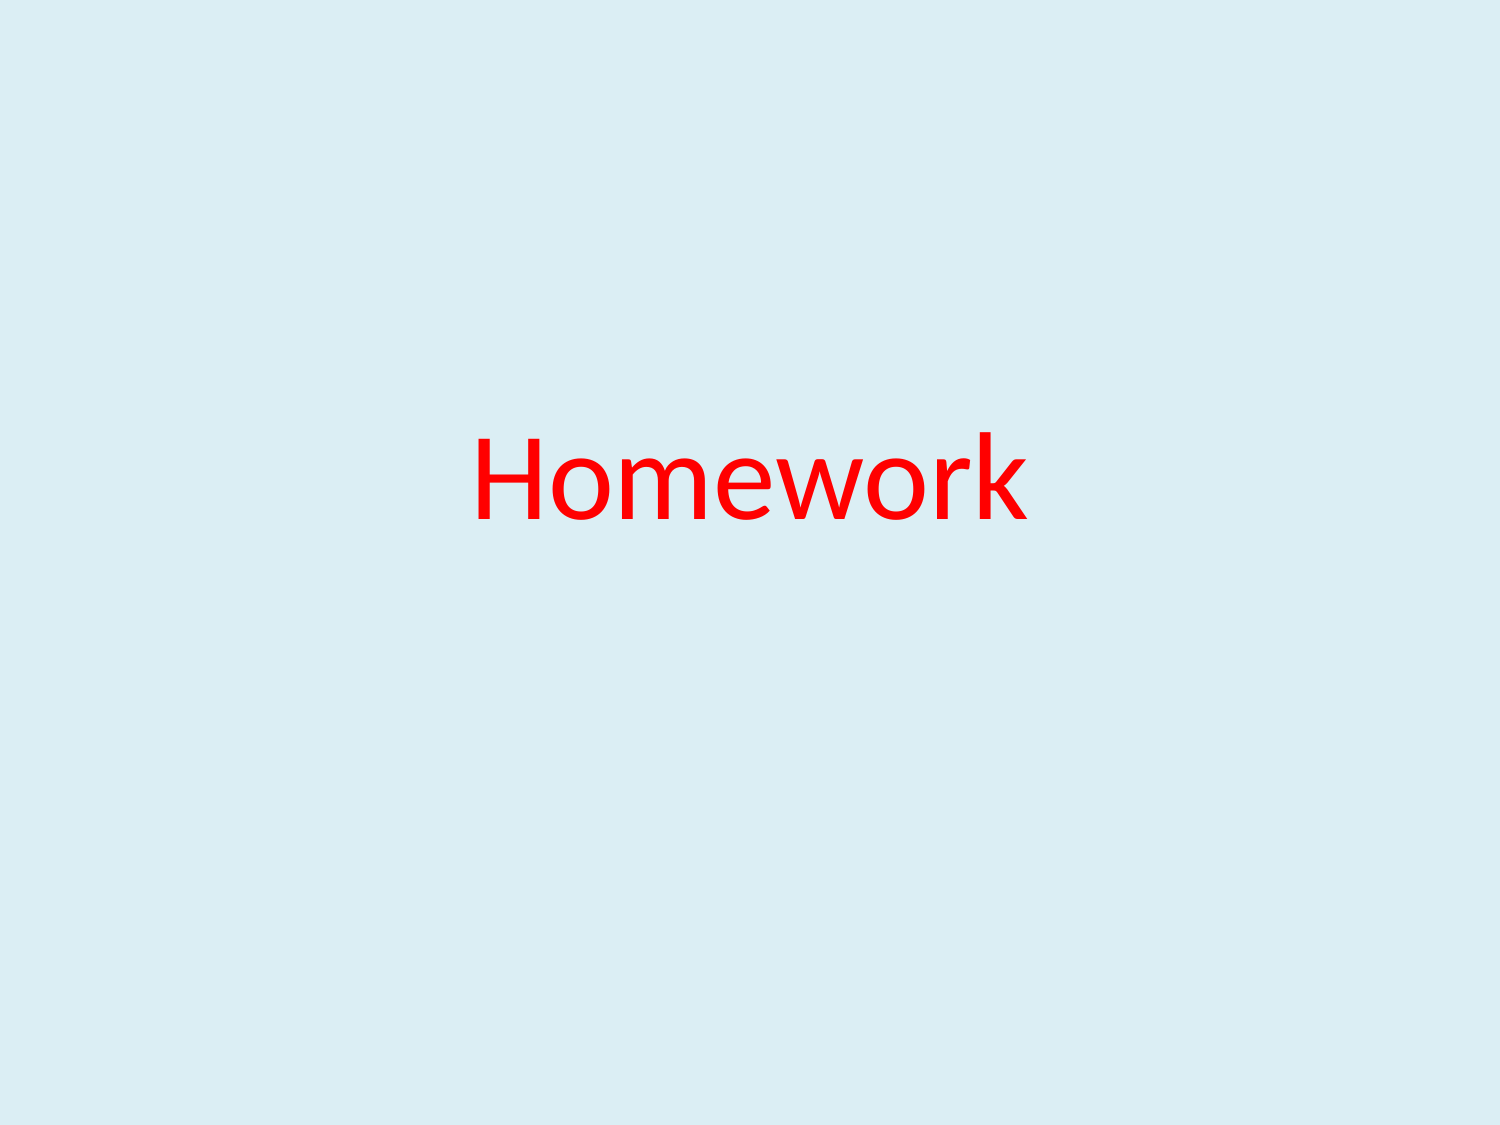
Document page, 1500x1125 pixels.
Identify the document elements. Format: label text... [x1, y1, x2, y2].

title Homework [112, 349, 1388, 591]
